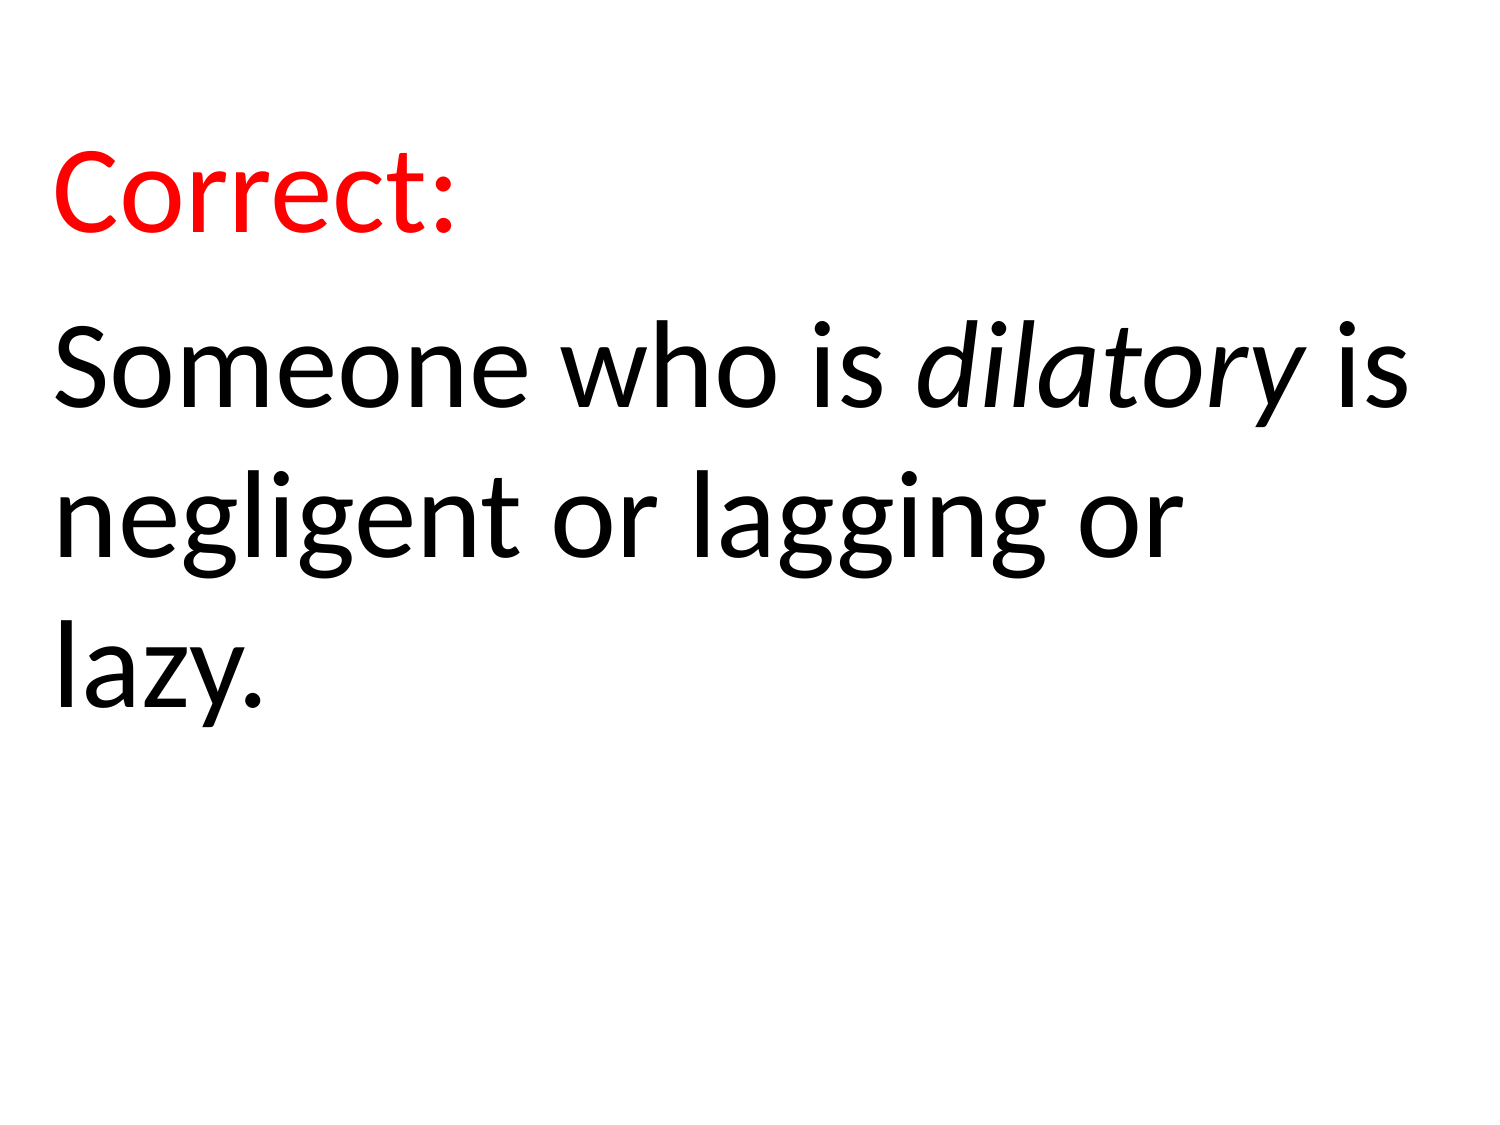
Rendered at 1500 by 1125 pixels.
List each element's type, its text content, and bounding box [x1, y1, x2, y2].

list Correct: Someone who is dilatory is negligent or lagging or lazy. [37, 99, 1438, 843]
